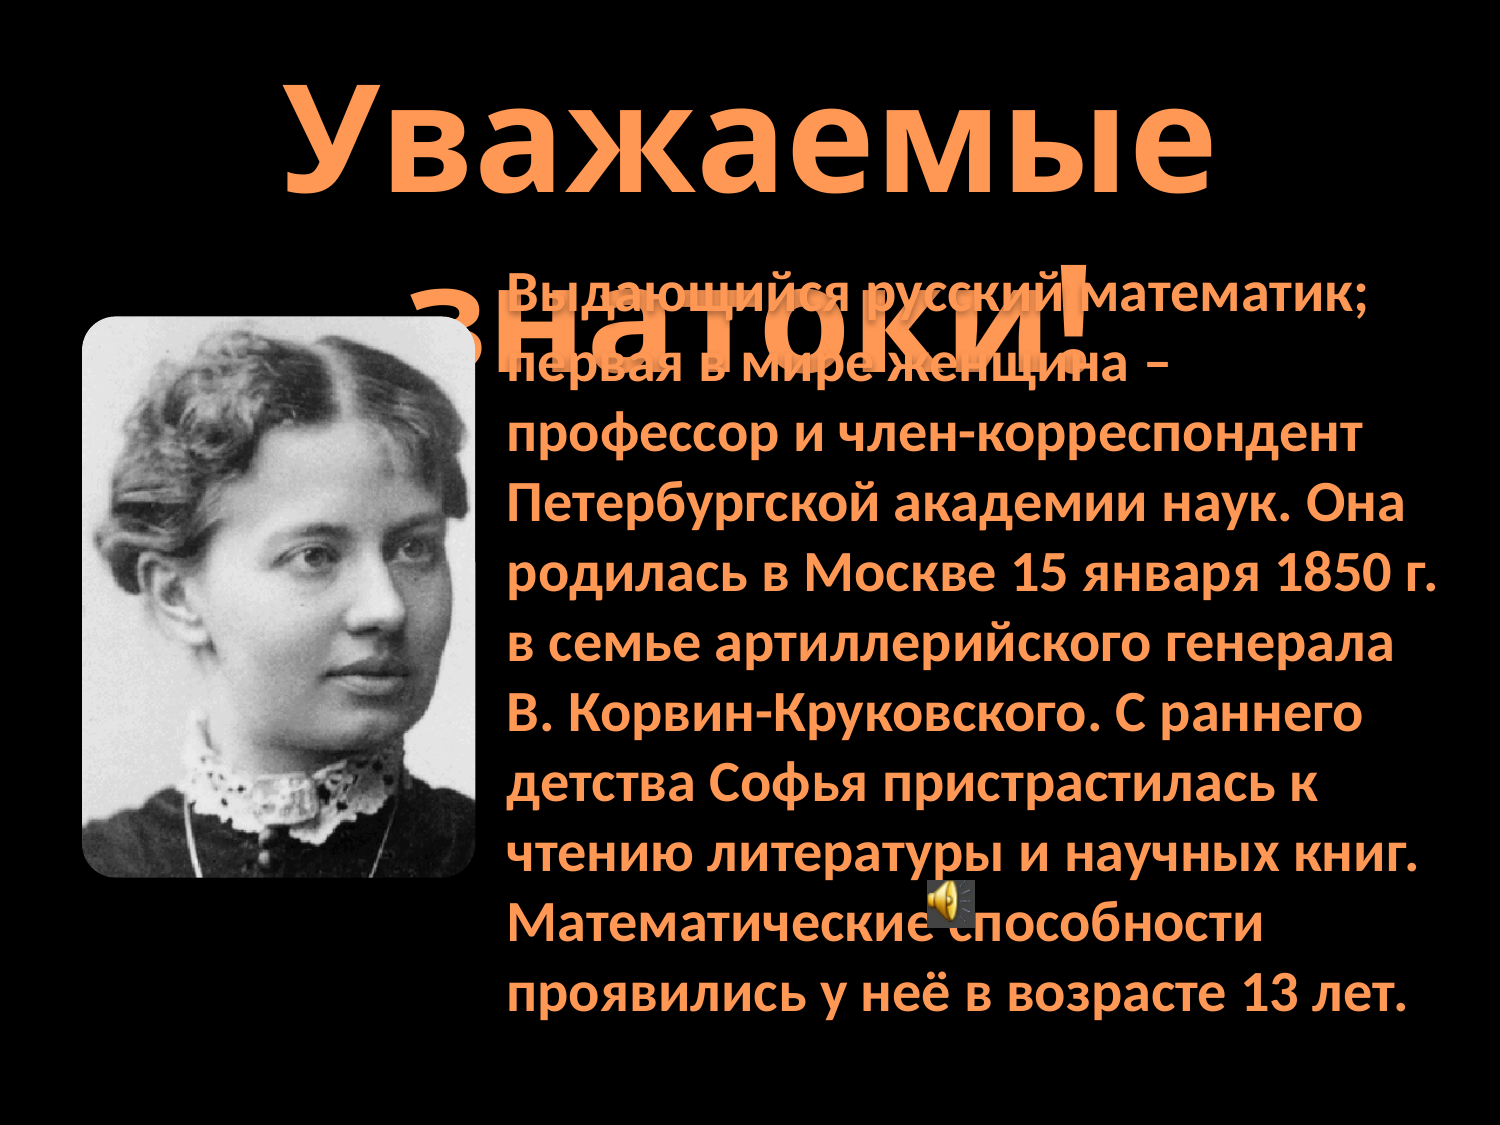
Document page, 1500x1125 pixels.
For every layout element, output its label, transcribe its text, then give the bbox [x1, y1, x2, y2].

text_box Уважаемые знатоки! [117, 35, 1383, 410]
picture [81, 316, 476, 878]
picture [925, 878, 977, 930]
text_box Выдающийся русский математик; первая в мире женщина – профессор и член-корреспондент Петербургской академии наук. Она родилась в Москве 15 января 1850 г. в семье артиллерийского генерала В. Корвин-Круковского. С раннего детства Софья пристрастилась к чтению литературы и научных книг. Математические способности проявились у неё в возрасте 13 лет. [492, 246, 1465, 1031]
